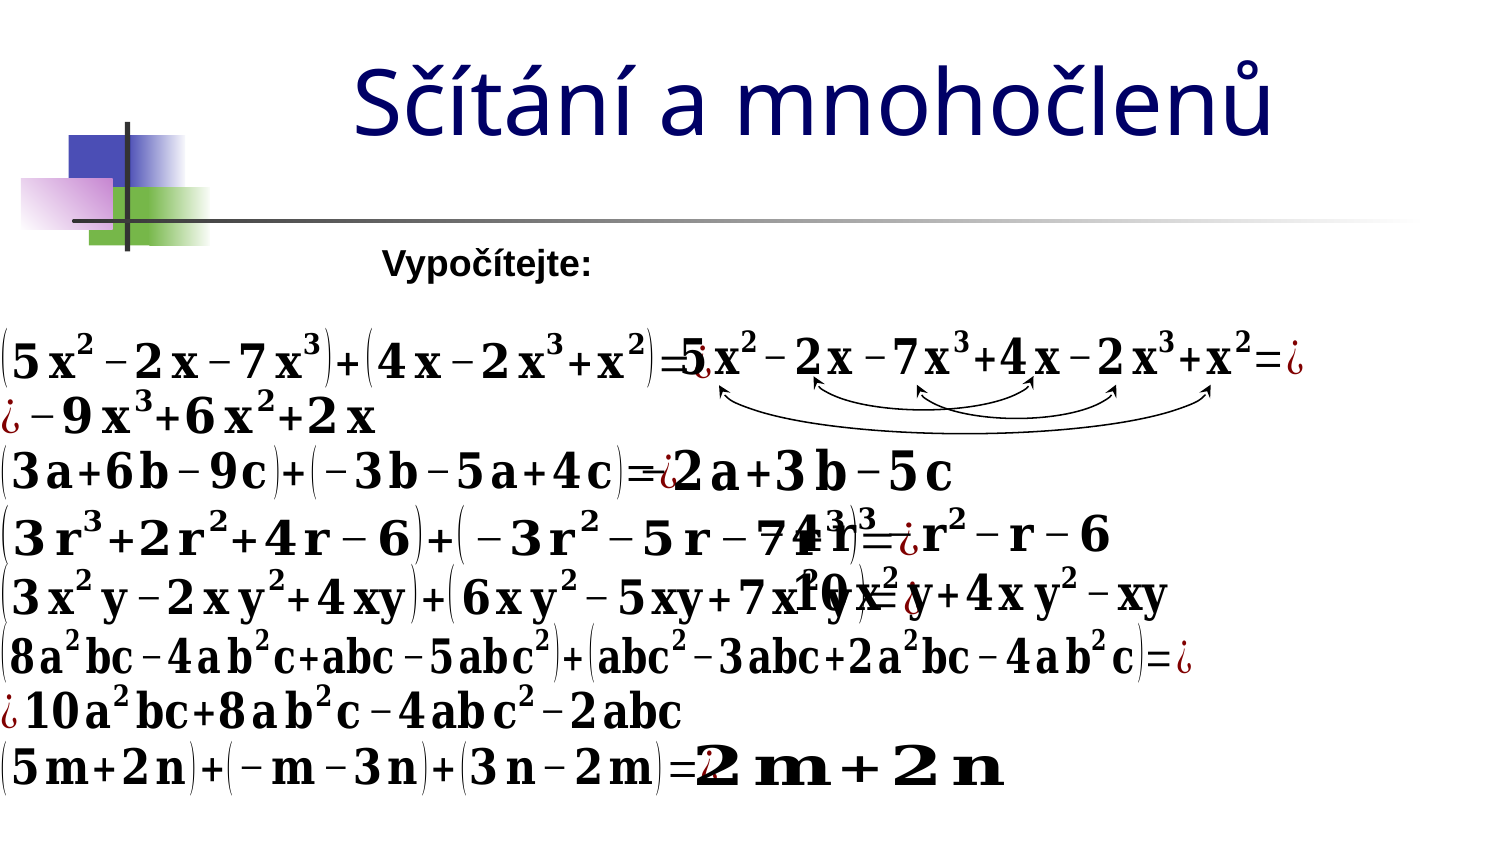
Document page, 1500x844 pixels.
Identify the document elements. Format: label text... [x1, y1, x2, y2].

title Sčítání a mnohočlenů [129, 8, 1500, 189]
text_box [916, 384, 1117, 419]
text_box [719, 384, 1211, 434]
text_box [813, 376, 1034, 411]
text_box Vypočítejte: [0, 231, 975, 292]
